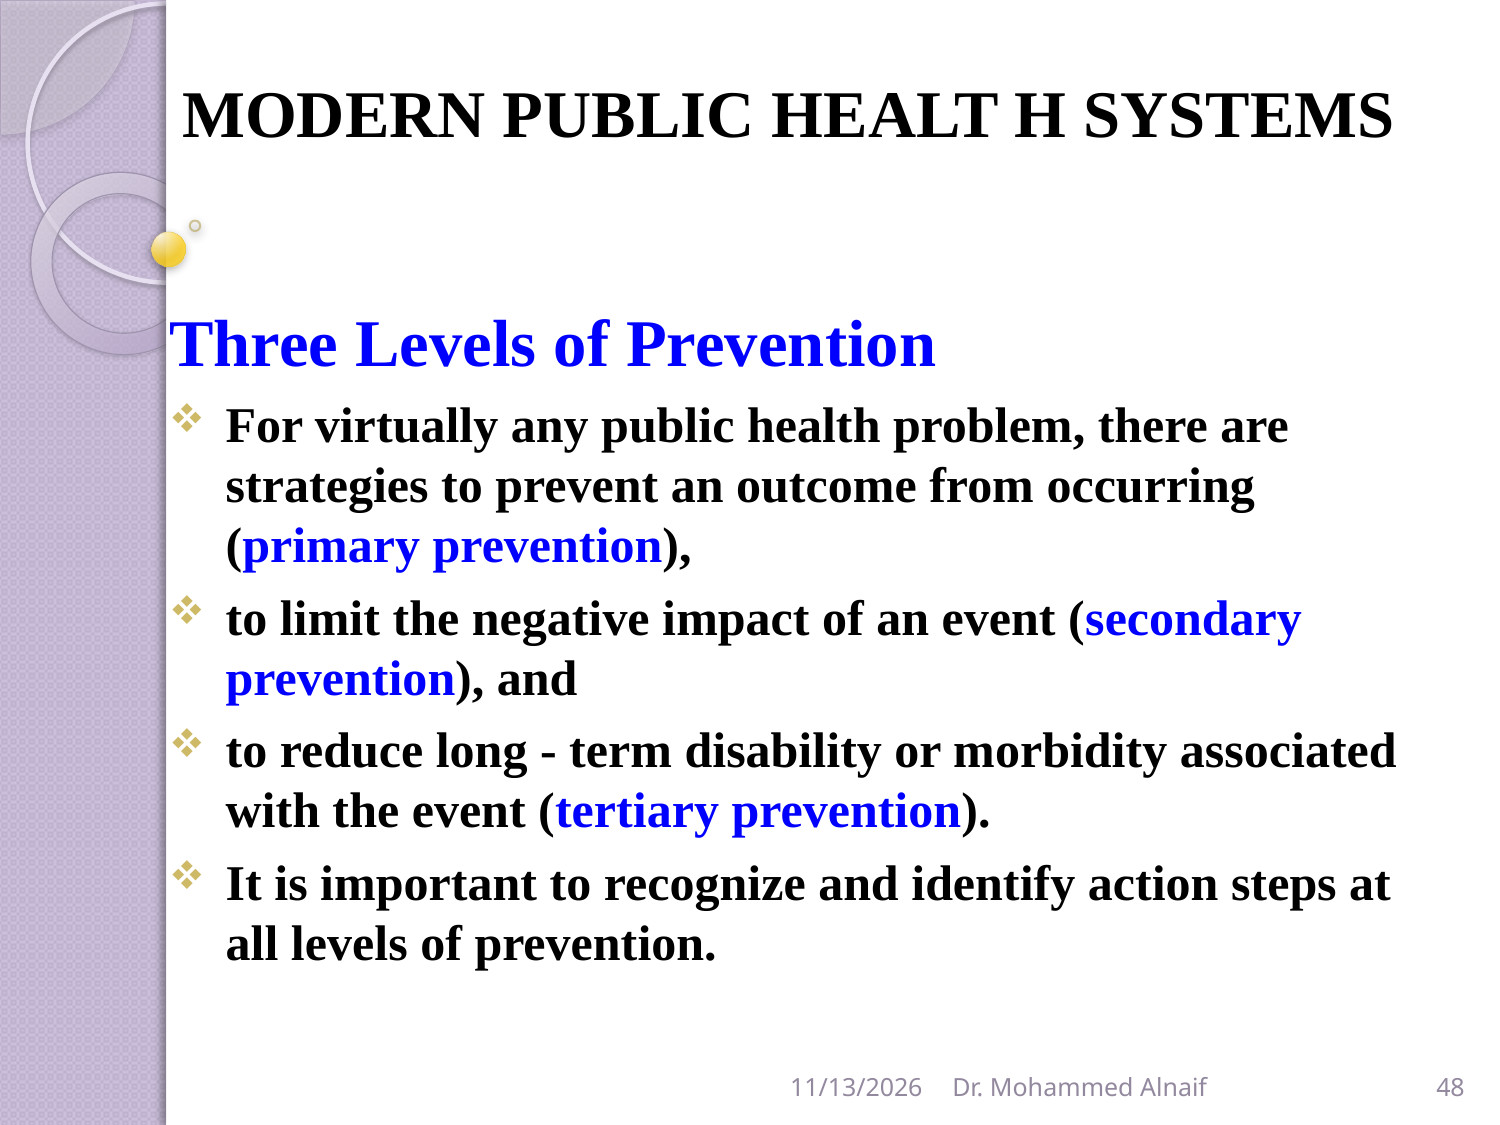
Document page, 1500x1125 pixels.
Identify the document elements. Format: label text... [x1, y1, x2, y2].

footer Dr. Mohammed Alnaif [937, 1034, 1413, 1113]
subtitle Three Levels of Prevention For virtually any public health problem, there are strategies to prevent an outcome from occurring (primary prevention), to limit the negative impact of an event (secondary prevention), and to reduce long - term disability or morbidity associated with the event (tertiary prevention). It is important to recognize and identify action steps at all levels of prevention. [150, 299, 1450, 1025]
title MODERN PUBLIC HEALT H SYSTEMS [137, 62, 1413, 159]
slide_number 48 [1413, 1034, 1488, 1113]
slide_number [587, 1034, 937, 1113]
